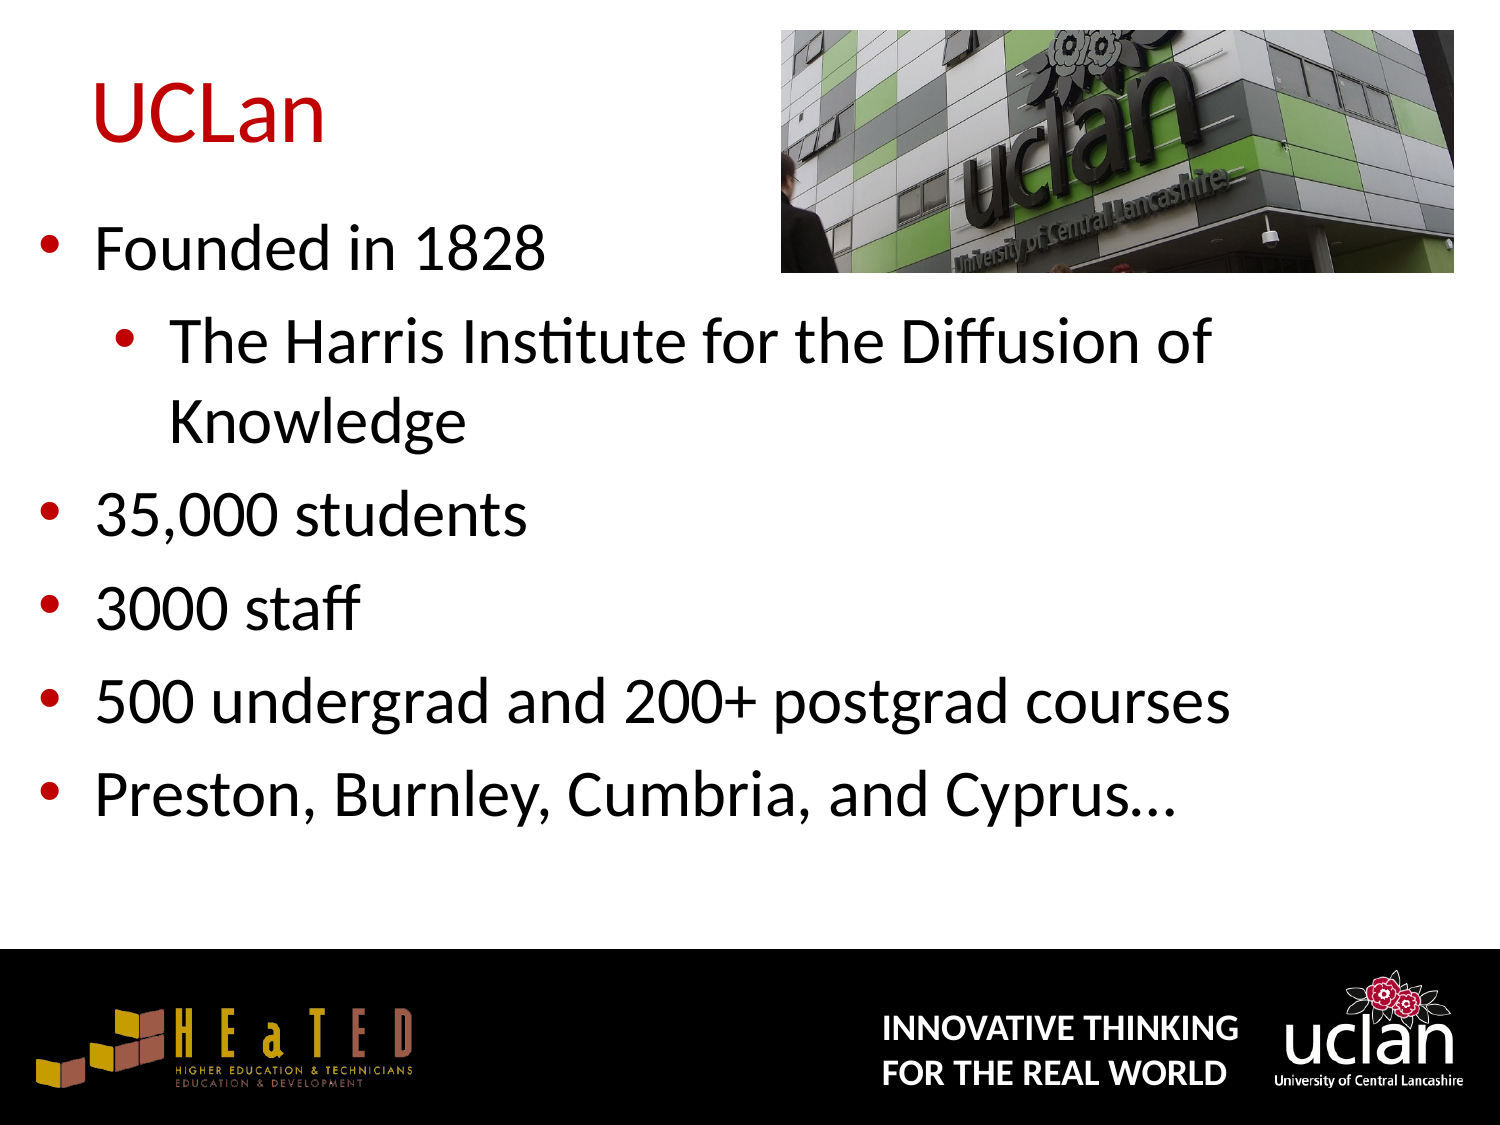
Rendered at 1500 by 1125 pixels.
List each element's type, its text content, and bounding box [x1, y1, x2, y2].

picture [1275, 969, 1463, 1088]
text_box Founded in 1828 The Harris Institute for the Diffusion of Knowledge 35,000 students 3000 staff 500 undergrad and 200+ postgrad courses Preston, Burnley, Cumbria, and Cyprus… [23, 196, 1454, 935]
title UCLan [75, 11, 1425, 196]
picture [36, 1008, 412, 1088]
picture [780, 30, 1454, 273]
